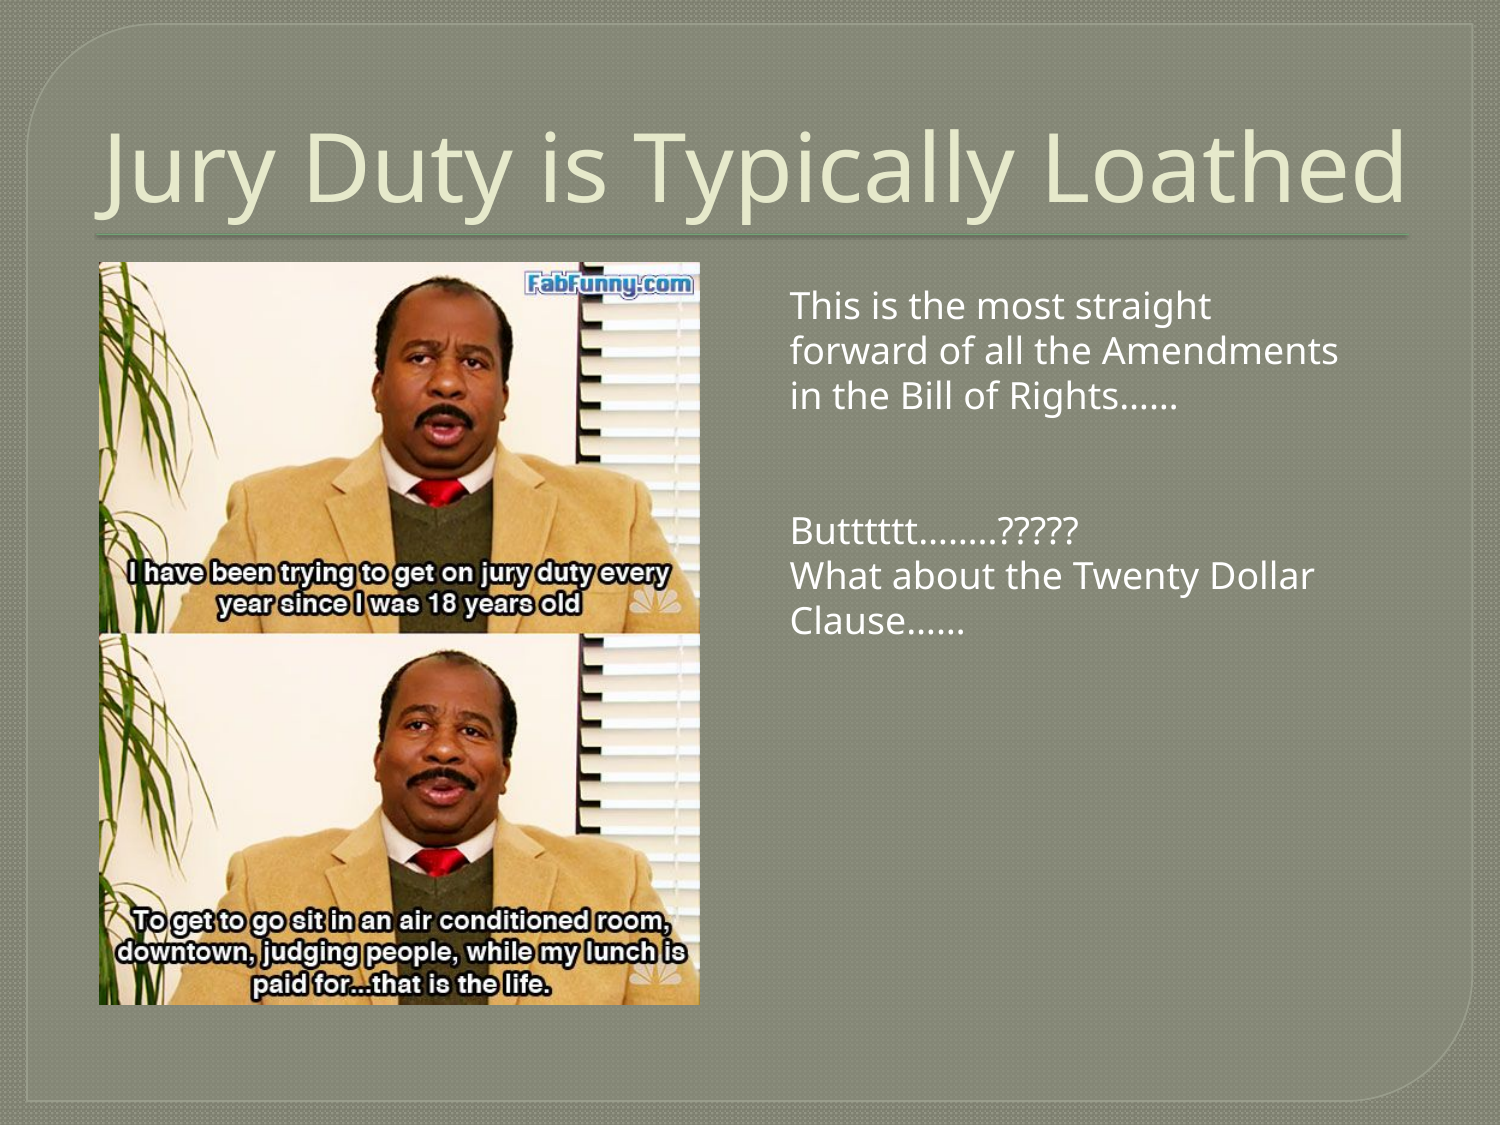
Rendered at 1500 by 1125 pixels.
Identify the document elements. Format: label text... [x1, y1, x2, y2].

text_box This is the most straight forward of all the Amendments in the Bill of Rights…… Butttttt……..????? What about the Twenty Dollar Clause…… [774, 274, 1363, 920]
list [99, 262, 700, 1006]
title Jury Duty is Typically Loathed [75, 41, 1425, 230]
